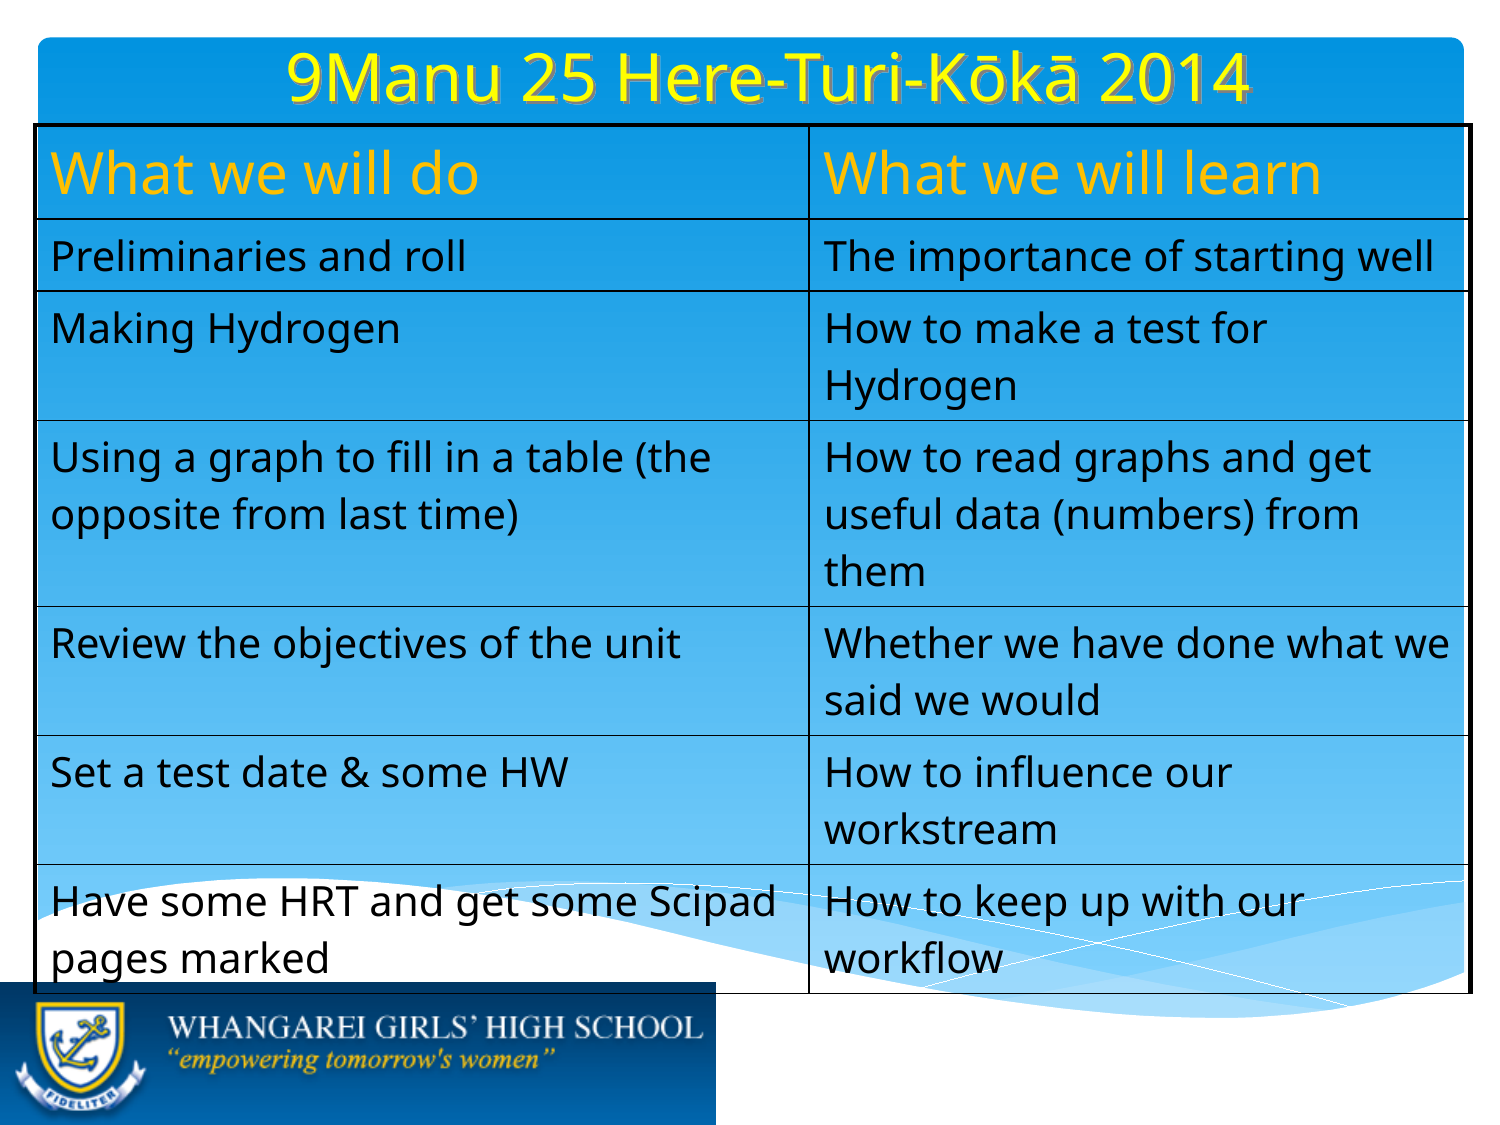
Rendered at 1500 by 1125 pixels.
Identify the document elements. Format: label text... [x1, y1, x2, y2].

picture [0, 982, 716, 1125]
table_cell Have some HRT and get some Scipad pages marked [37, 865, 808, 993]
table_cell Set a test date & some HW [37, 736, 808, 864]
table_cell How to keep up with our workflow [810, 865, 1468, 993]
table_header What we will do [37, 127, 808, 218]
table_cell How to read graphs and get useful data (numbers) from them [810, 421, 1468, 606]
table_cell Preliminaries and roll [37, 220, 808, 290]
table_cell How to influence our workstream [810, 736, 1468, 864]
table_header What we will learn [810, 127, 1468, 218]
table_cell Using a graph to fill in a table (the opposite from last time) [37, 421, 808, 606]
table_cell Making Hydrogen [37, 292, 808, 420]
text_box 9Manu 25 Here-Turi-Kōkā 2014 [162, 24, 1375, 123]
table_cell The importance of starting well [810, 220, 1468, 290]
table_cell How to make a test for Hydrogen [810, 292, 1468, 420]
table_cell Whether we have done what we said we would [810, 607, 1468, 735]
table_cell Review the objectives of the unit [37, 607, 808, 735]
